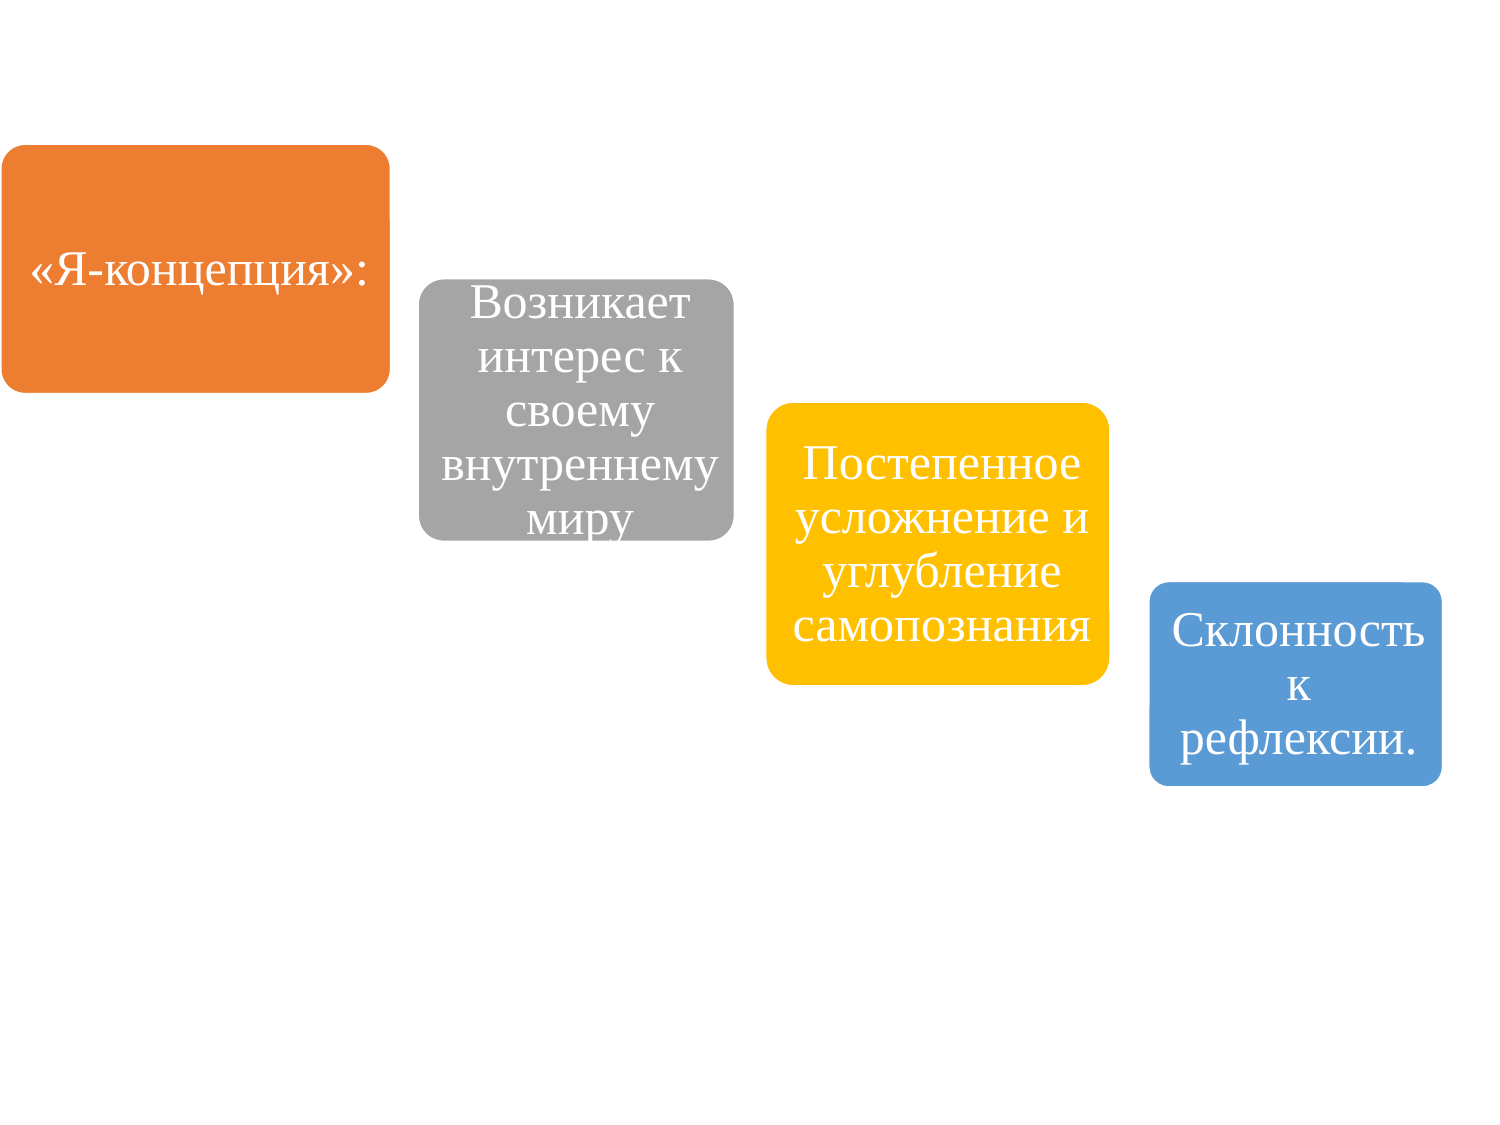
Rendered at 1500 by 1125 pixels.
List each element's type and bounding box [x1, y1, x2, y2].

list [0, 101, 1500, 846]
